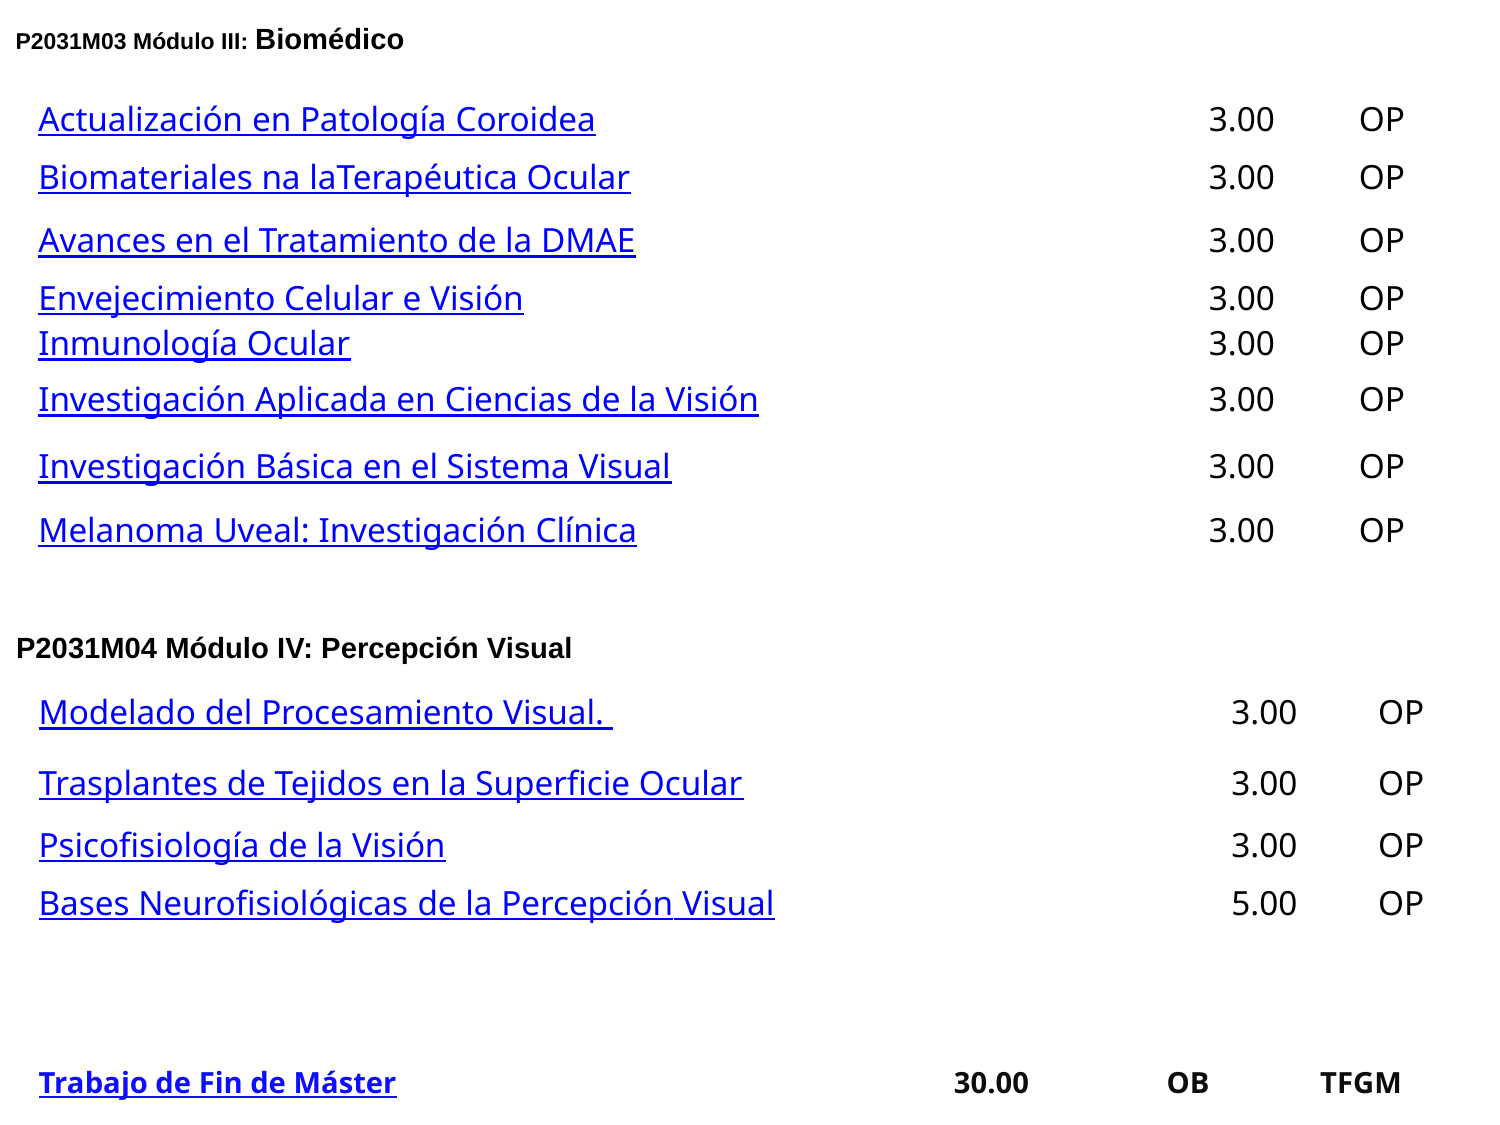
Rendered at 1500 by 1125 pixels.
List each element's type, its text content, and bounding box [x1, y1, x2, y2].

table_header OP [1339, 692, 1470, 751]
table_cell OP [1321, 508, 1470, 571]
table_cell 3.00 [1171, 333, 1321, 373]
table_cell Investigación Básica en el Sistema Visual [0, 444, 1171, 508]
table_cell Avances en el Tratamiento de la DMAE [0, 218, 1171, 282]
table_header OB [1128, 1054, 1281, 1125]
table_cell 3.00 [1193, 833, 1339, 876]
table_header OP [1321, 102, 1470, 155]
table_cell Psicofisiología de la Visión [0, 833, 1193, 876]
table_cell 3.00 [1193, 751, 1339, 833]
table_cell Trasplantes de Tejidos en la Superficie Ocular [0, 751, 1193, 833]
table_cell OP [1321, 218, 1470, 282]
table_header TFGM [1281, 1054, 1500, 1125]
table_cell OP [1321, 155, 1470, 218]
table_cell OP [1321, 333, 1470, 373]
text_box P2031M04 Módulo IV: Percepción Visual [0, 621, 589, 672]
table_cell 3.00 [1171, 444, 1321, 508]
table_cell 3.00 [1171, 282, 1321, 333]
table_cell OP [1321, 444, 1470, 508]
table_cell 3.00 [1171, 218, 1321, 282]
table_cell OP [1339, 751, 1470, 833]
table_cell Melanoma Uveal: Investigación Clínica [0, 508, 1171, 571]
table_cell Inmunología Ocular [0, 333, 1171, 373]
table_header 30.00 [915, 1054, 1128, 1125]
table_cell Envejecimiento Celular e Visión [0, 282, 1171, 333]
table_header 3.00 [1193, 692, 1339, 751]
table_header 3.00 [1171, 102, 1321, 155]
table_header Trabajo de Fin de Máster [0, 1054, 915, 1125]
table_cell OP [1321, 373, 1470, 444]
table_cell OP [1339, 876, 1470, 949]
table_header Modelado del Procesamiento Visual. [0, 692, 1193, 751]
table_header Actualización en Patología Coroidea [0, 102, 1171, 155]
table_cell 5.00 [1193, 876, 1339, 949]
table_cell 3.00 [1171, 155, 1321, 218]
text_box P2031M03 Módulo III: Biomédico [0, 12, 420, 63]
table_cell Investigación Aplicada en Ciencias de la Visión [0, 373, 1171, 444]
table_cell 3.00 [1171, 373, 1321, 444]
table_cell 3.00 [1171, 508, 1321, 571]
table_cell OP [1321, 282, 1470, 333]
table_cell OP [1339, 833, 1470, 876]
table_cell Biomateriales na laTerapéutica Ocular [0, 155, 1171, 218]
table_cell Bases Neurofisiológicas de la Percepción Visual [0, 876, 1193, 949]
